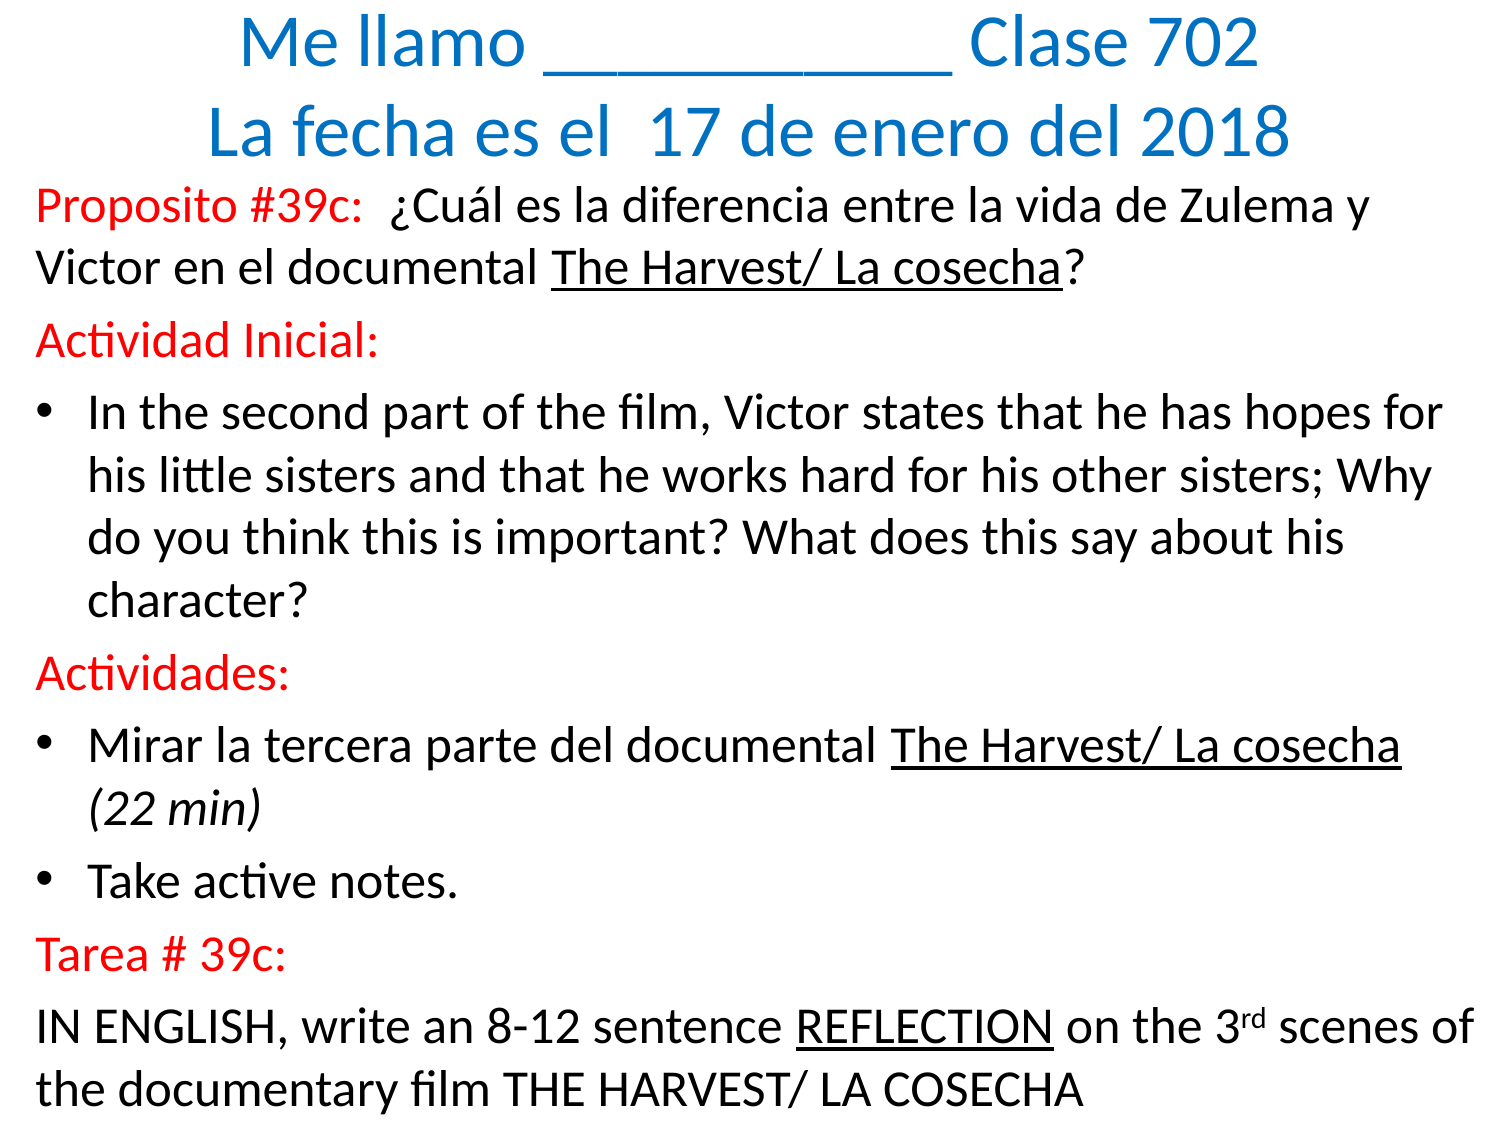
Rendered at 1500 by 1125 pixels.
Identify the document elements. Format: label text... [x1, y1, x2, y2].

list Proposito #39c: ¿Cuál es la diferencia entre la vida de Zulema y Victor en el documental The Harvest/ La cosecha? Actividad Inicial: In the second part of the film, Victor states that he has hopes for his little sisters and that he works hard for his other sisters; Why do you think this is important? What does this say about his character? Actividades: Mirar la tercera parte del documental The Harvest/ La cosecha (22 min) Take active notes. Tarea # 39c: IN ENGLISH, write an 8-12 sentence REFLECTION on the 3rd scenes of the documentary film THE HARVEST/ LA COSECHA [20, 162, 1496, 1125]
title Me llamo ___________ Clase 702 La fecha es el 17 de enero del 2018 [75, 0, 1425, 162]
